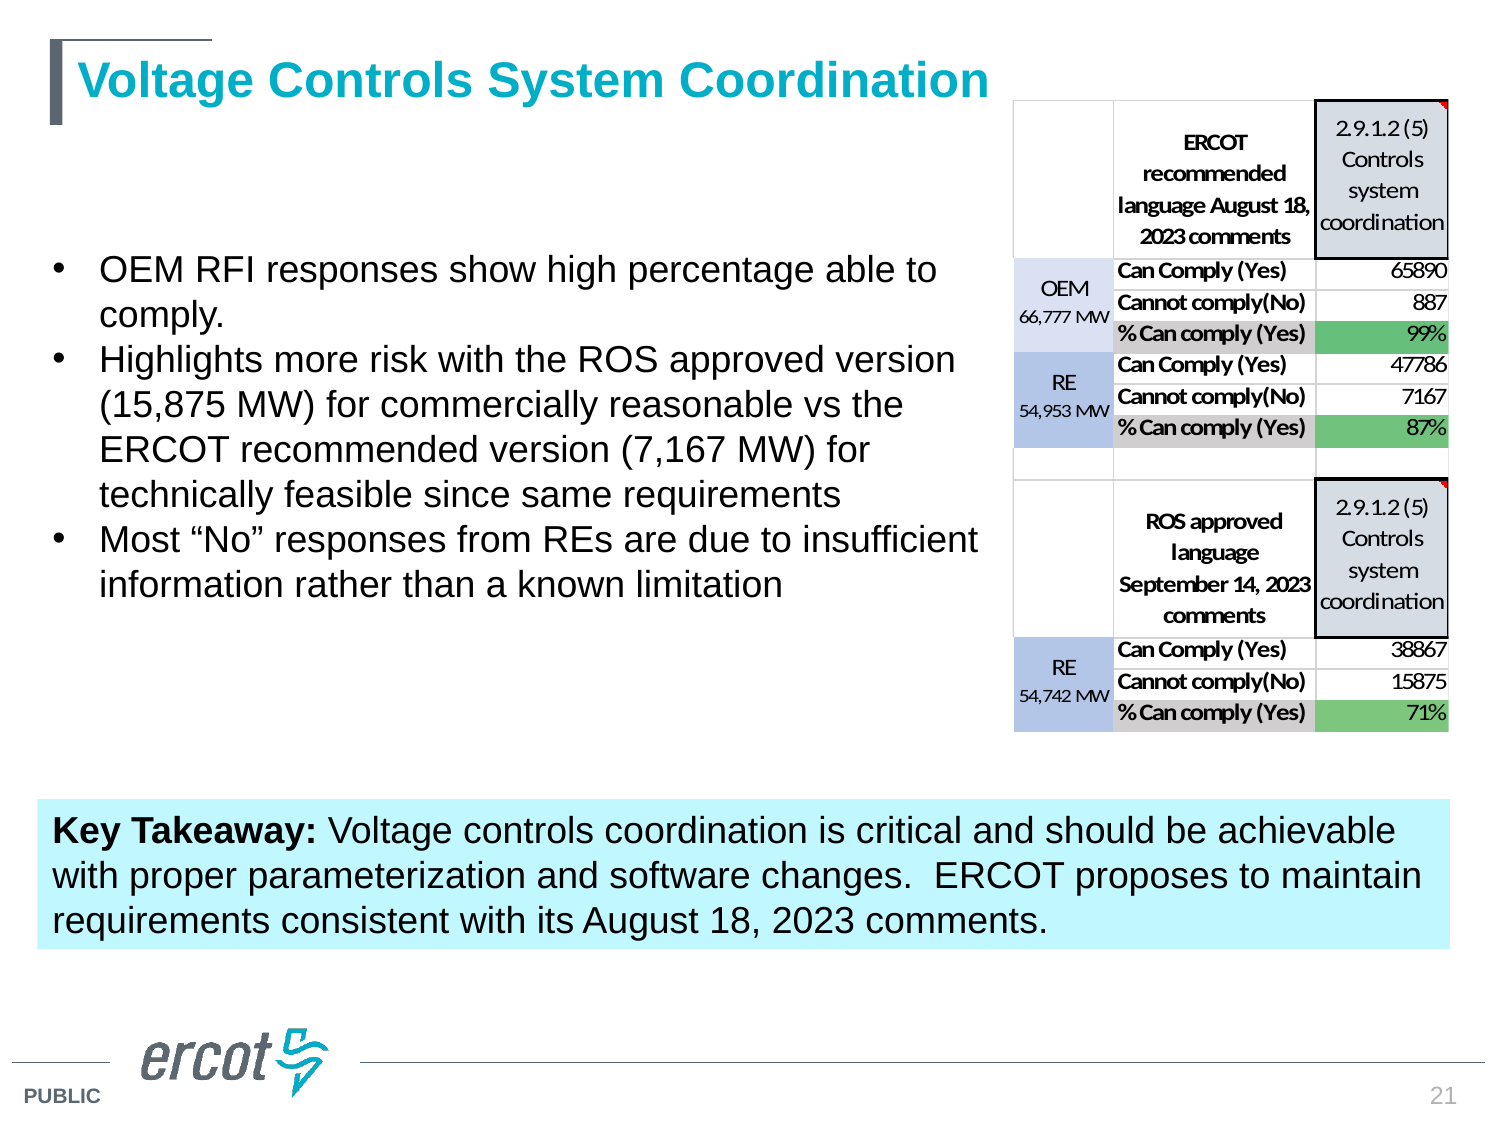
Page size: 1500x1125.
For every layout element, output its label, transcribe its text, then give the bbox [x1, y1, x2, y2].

slide_number 21 [1400, 1076, 1488, 1113]
text_box OEM RFI responses show high percentage able to comply. Highlights more risk with the ROS approved version (15,875 MW) for commercially reasonable vs the ERCOT recommended version (7,167 MW) for technically feasible since same requirements Most “No” responses from REs are due to insufficient information rather than a known limitation [37, 237, 1007, 658]
picture [1012, 99, 1451, 733]
title Voltage Controls System Coordination [62, 39, 1450, 125]
picture [137, 1024, 332, 1100]
text_box Key Takeaway: Voltage controls coordination is critical and should be achievable with proper parameterization and software changes. ERCOT proposes to maintain requirements consistent with its August 18, 2023 comments. [37, 799, 1450, 949]
